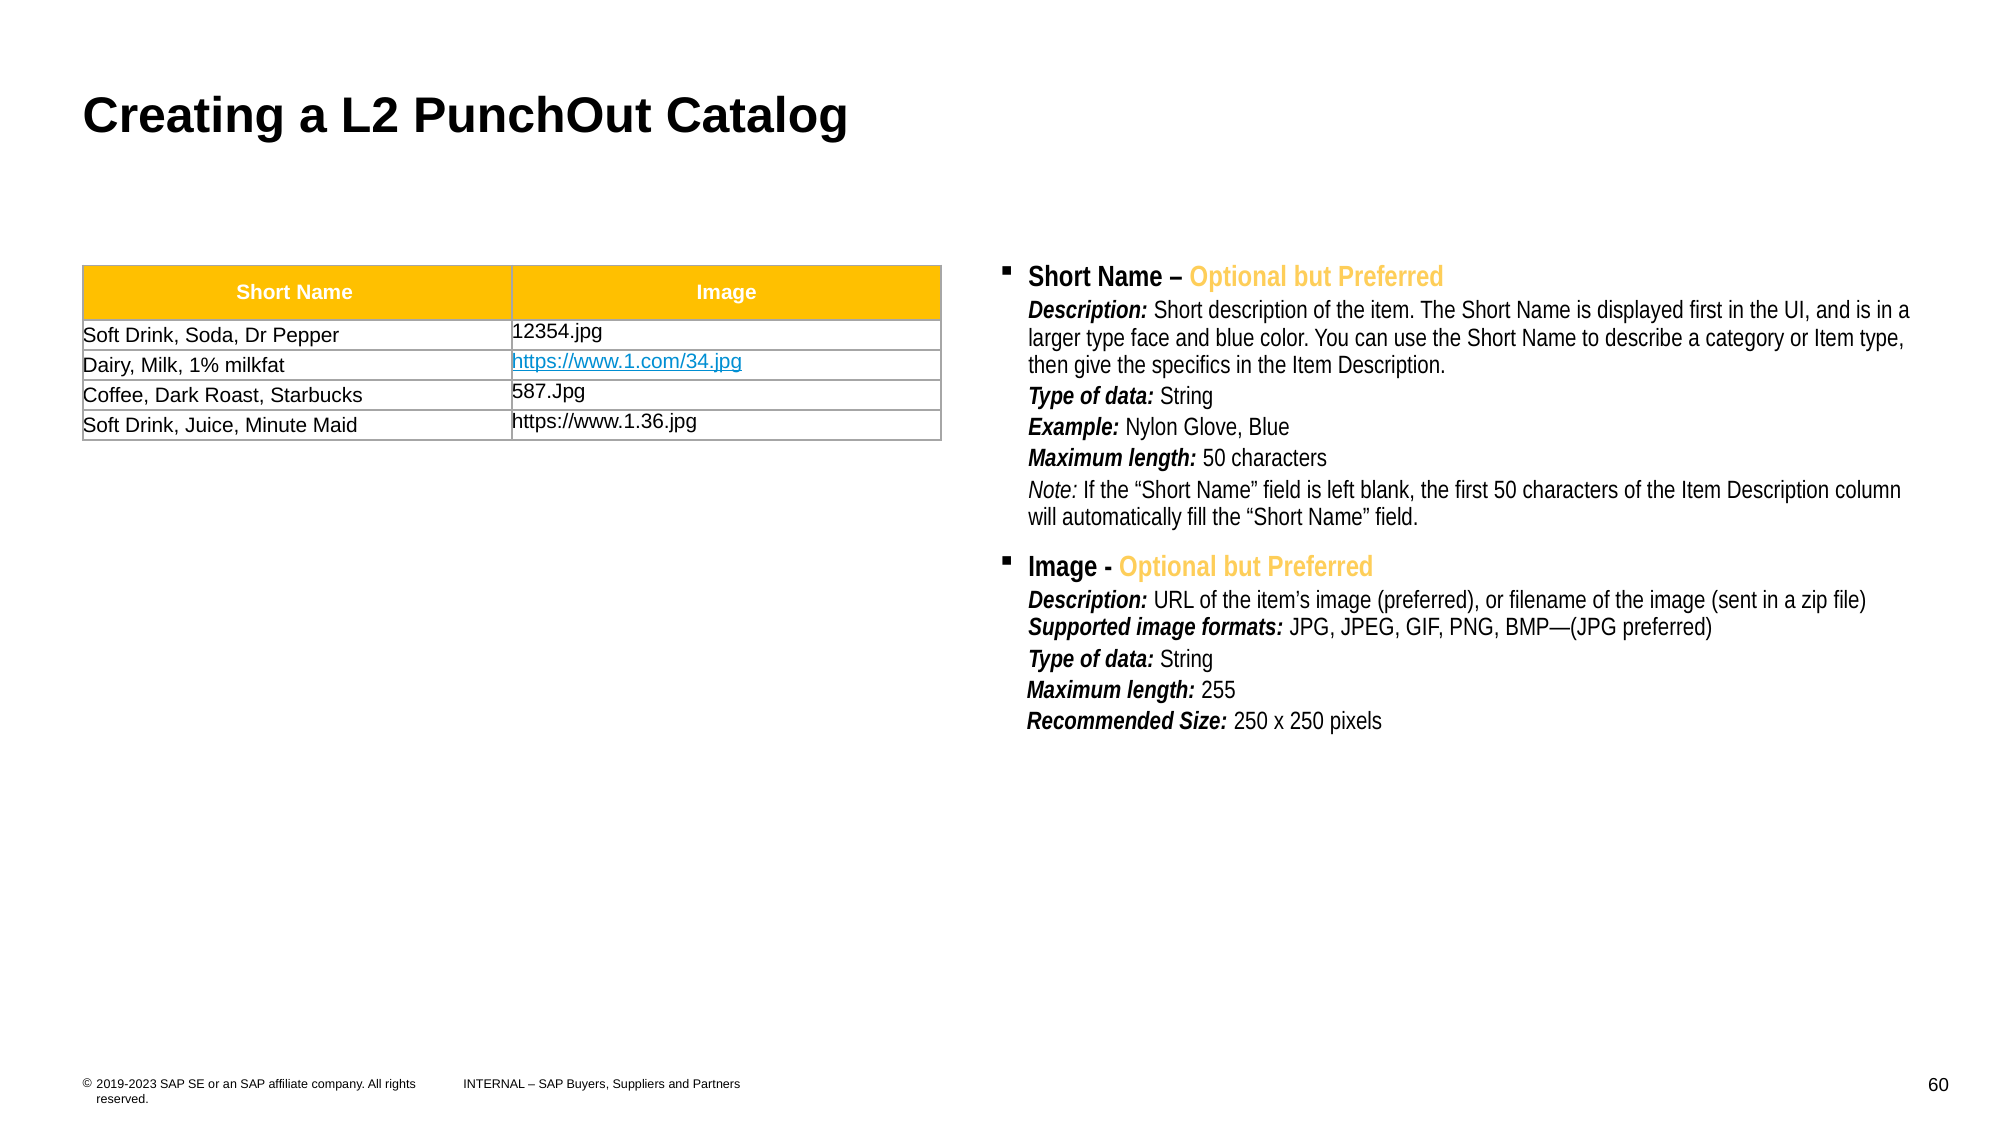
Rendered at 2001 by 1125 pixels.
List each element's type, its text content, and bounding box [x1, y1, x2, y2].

table_cell Dairy, Milk, 1% milkfat [84, 351, 511, 379]
table_header Short Name [84, 266, 511, 319]
table_cell https://www.1.36.jpg [513, 411, 940, 439]
table_cell 587.Jpg [513, 381, 940, 409]
table_cell https://www.1.com/34.jpg [513, 351, 940, 379]
table_cell Soft Drink, Soda, Dr Pepper [84, 321, 511, 349]
title Creating a L2 PunchOut Catalog [82, 82, 1918, 144]
text_box Short Name – Optional but Preferred Description: Short description of the item. The Short Name is displayed first in the UI, and is in a larger type face and blue color. You can use the Short Name to describe a category or Item type, then give the specifics in the Item Description. Type of data: String Example: Nylon Glove, Blue Maximum length: 50 characters Note: If the “Short Name” field is left blank, the first 50 characters of the Item Description column will automatically fill the “Short Name” field. Image - Optional but Preferred Description: URL of the item’s image (preferred), or filename of the image (sent in a zip file) Supported image formats: JPG, JPEG, GIF, PNG, BMP—(JPG preferred) Type of data: String Maximum length: 255 Recommended Size: 250 x 250 pixels [1000, 265, 1918, 767]
table_cell Soft Drink, Juice, Minute Maid [84, 411, 511, 439]
table_cell Coffee, Dark Roast, Starbucks [84, 381, 511, 409]
table_cell 12354.jpg [513, 321, 940, 349]
table_header Image [513, 266, 940, 319]
